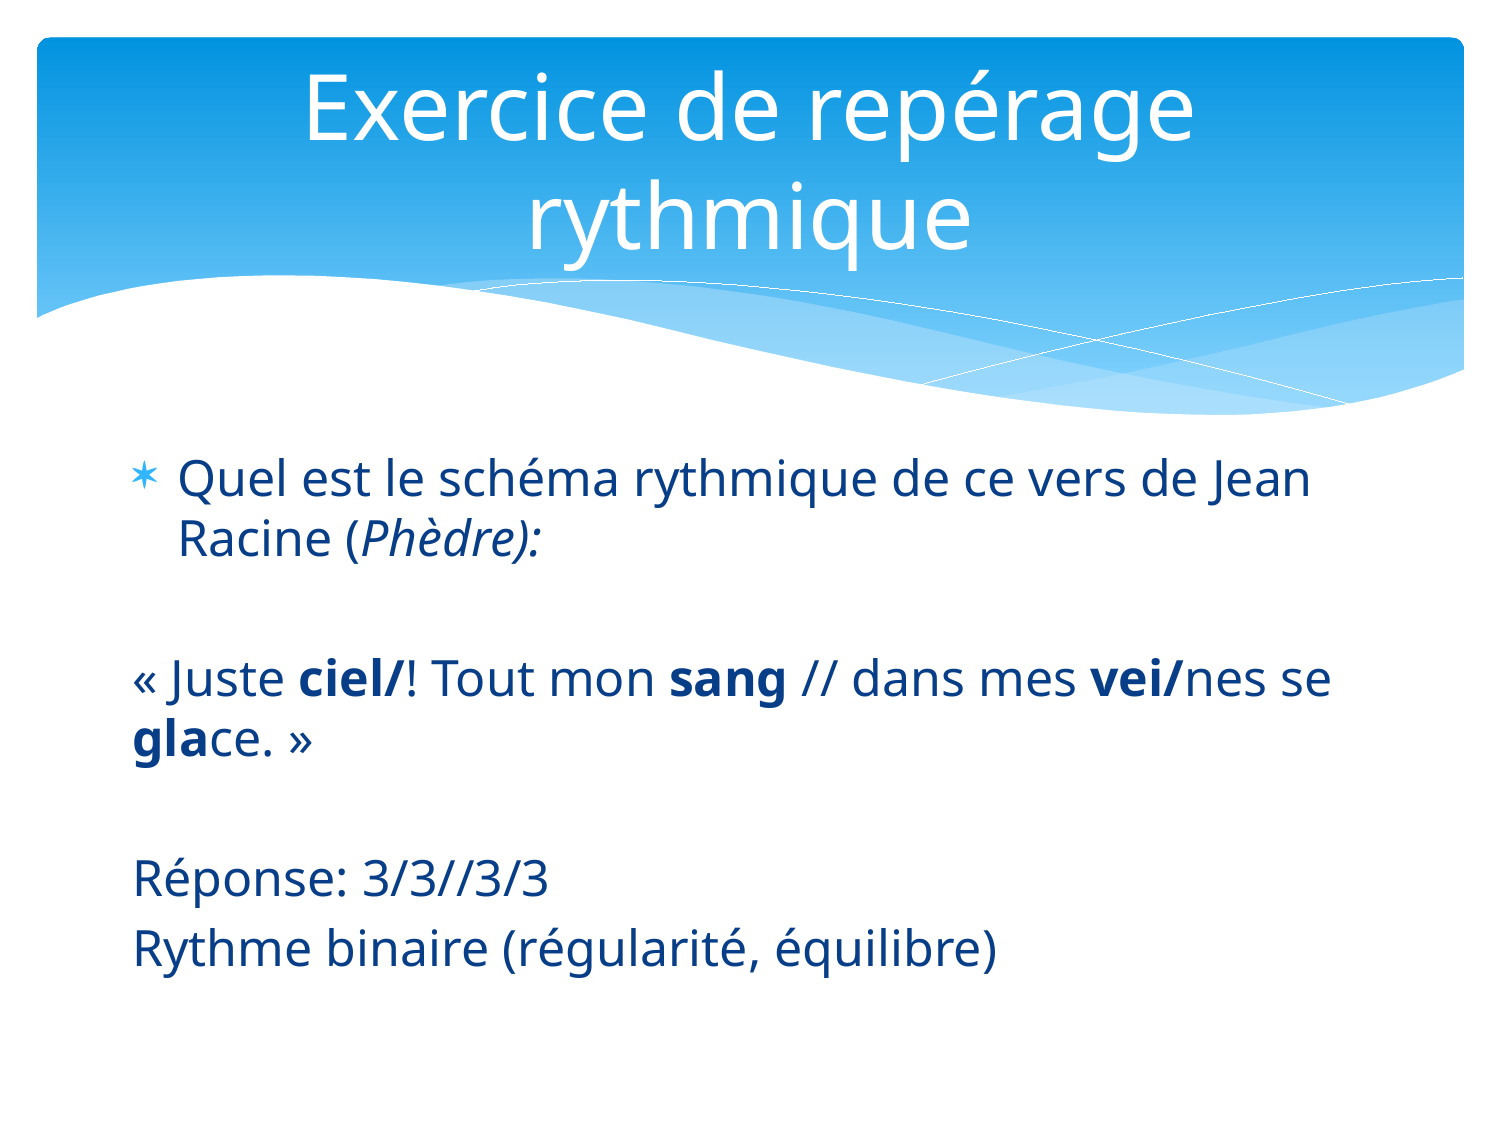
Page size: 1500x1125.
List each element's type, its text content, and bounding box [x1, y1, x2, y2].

title Exercice de repérage rythmique [75, 55, 1425, 261]
list Quel est le schéma rythmique de ce vers de Jean Racine (Phèdre): « Juste ciel/! Tout mon sang // dans mes vei/nes se glace. » Réponse: 3/3//3/3 Rythme binaire (régularité, équilibre) [117, 438, 1425, 1005]
